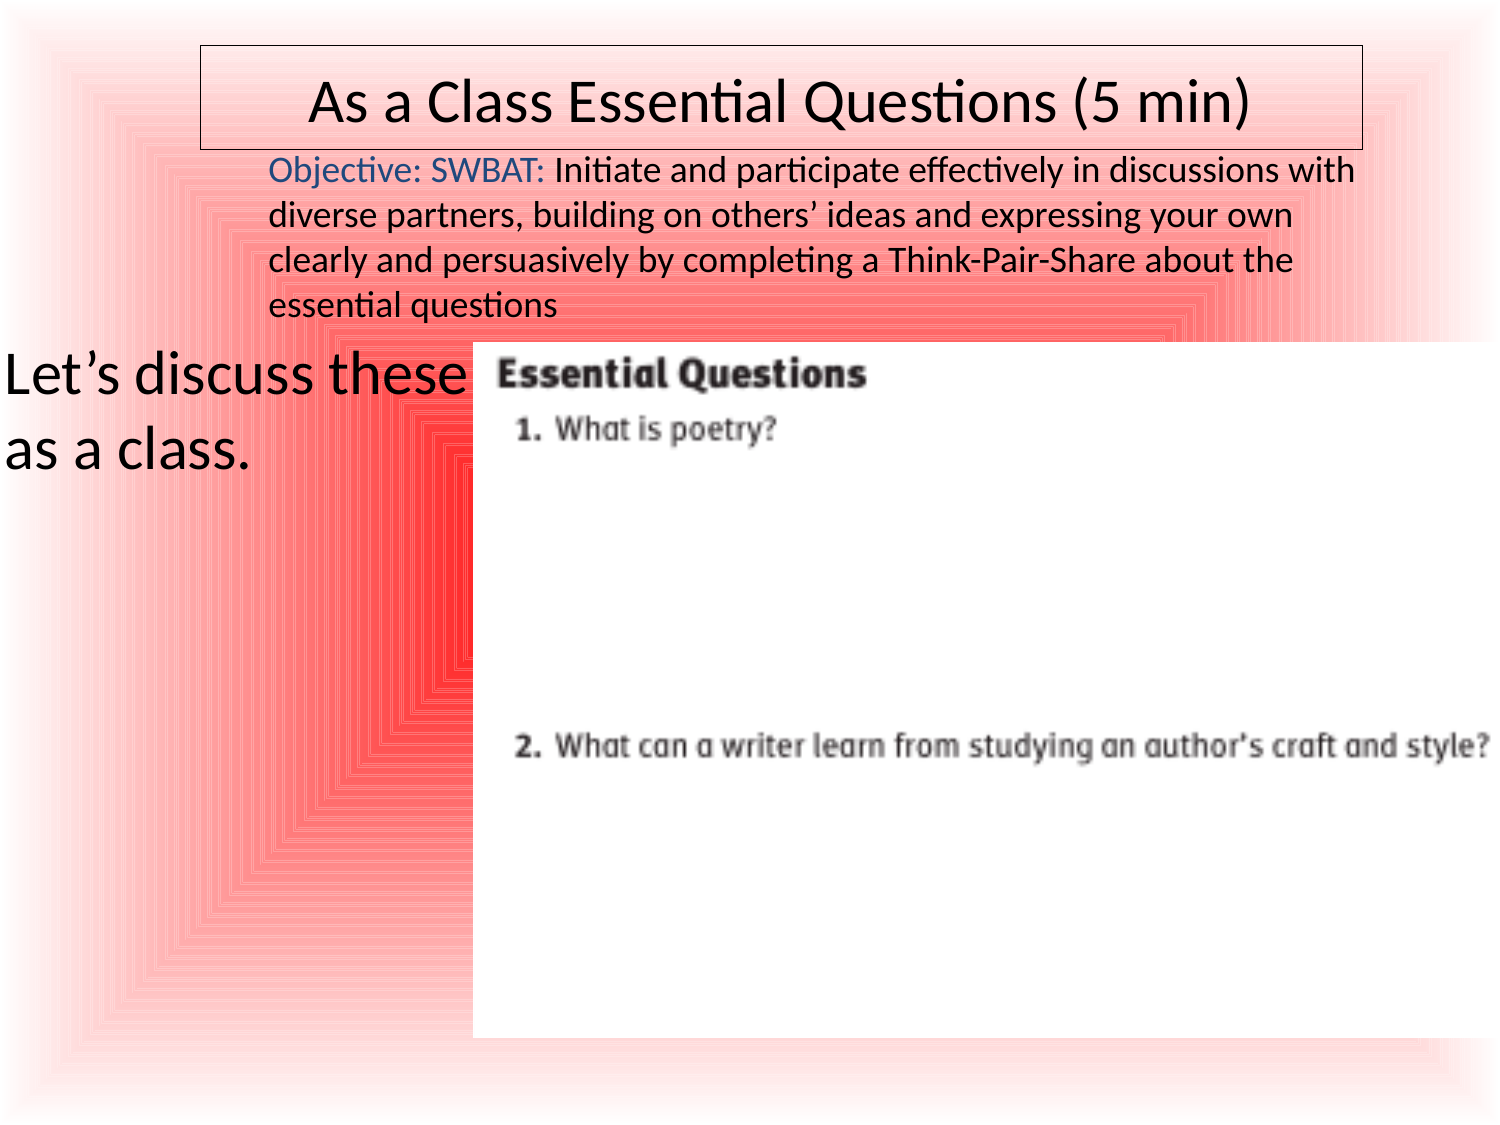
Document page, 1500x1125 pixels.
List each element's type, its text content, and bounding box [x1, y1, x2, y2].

picture [473, 342, 1500, 1038]
text_box As a Class Essential Questions (5 min) [200, 45, 1363, 137]
text_box Let’s discuss these as a class. [0, 324, 485, 490]
text_box Objective: SWBAT: Initiate and participate effectively in discussions with diverse partners, building on others’ ideas and expressing your own clearly and persuasively by completing a Think-Pair-Share about the essential questions [75, 137, 1417, 333]
